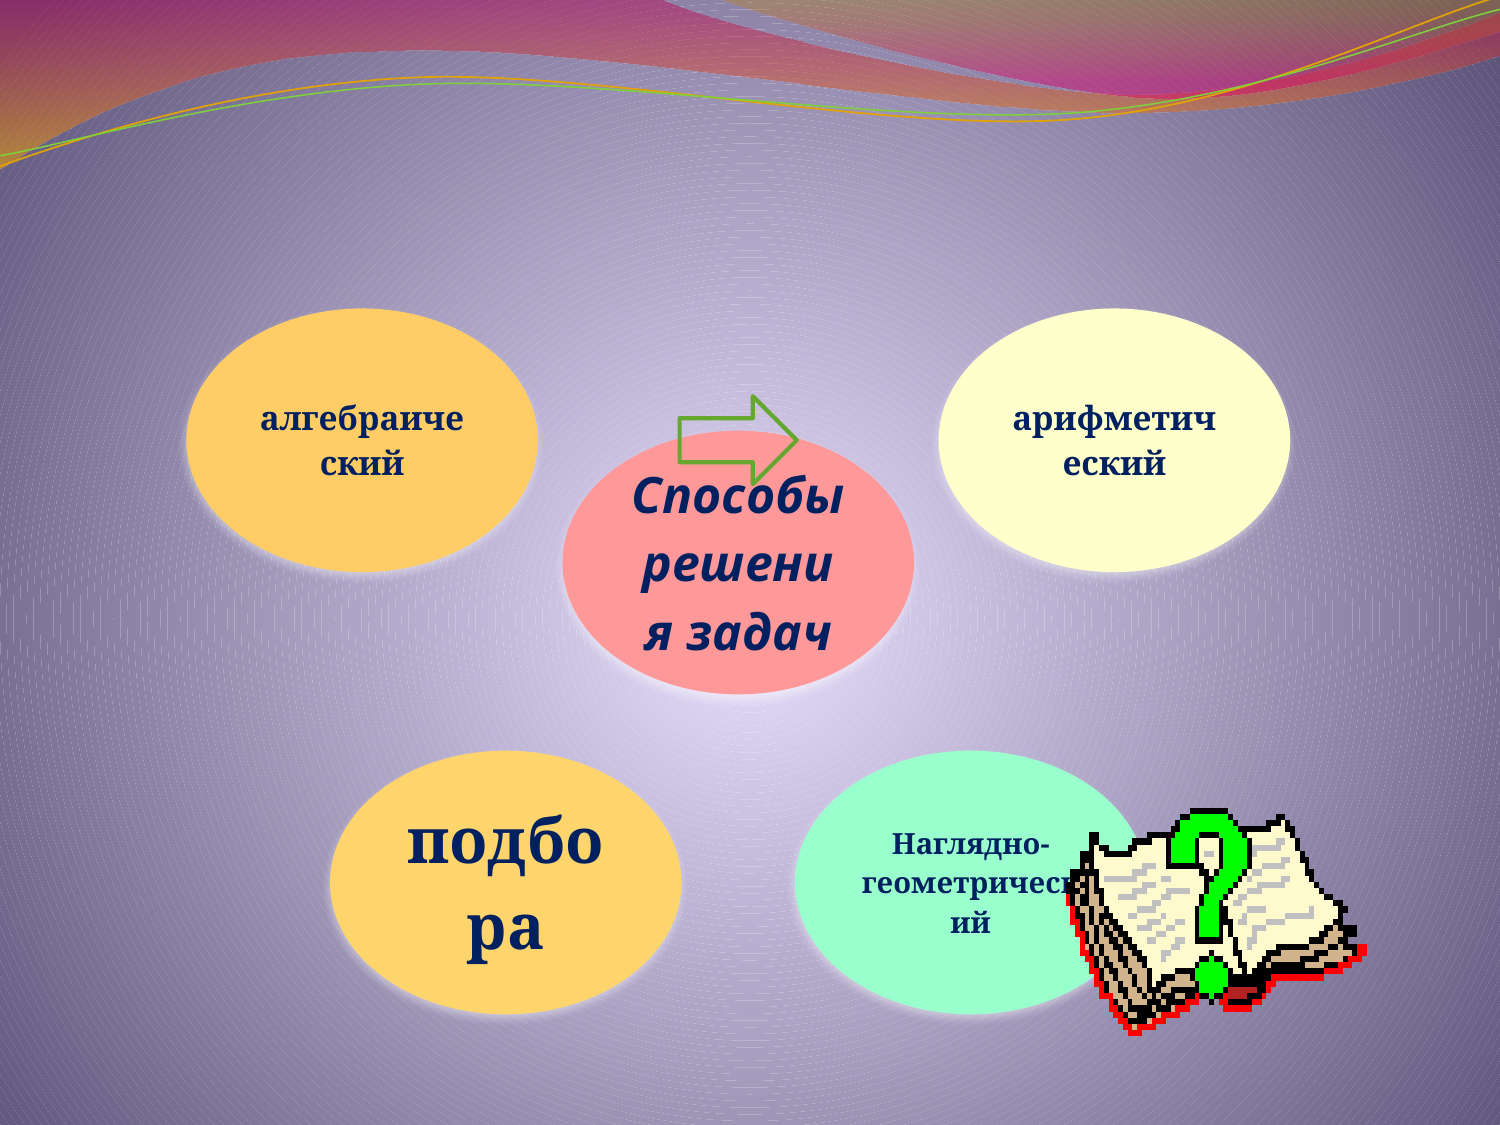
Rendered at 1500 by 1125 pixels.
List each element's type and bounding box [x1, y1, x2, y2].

text_box [34, 34, 1442, 1091]
picture [1066, 808, 1372, 1044]
text_box [1059, 809, 1378, 1056]
